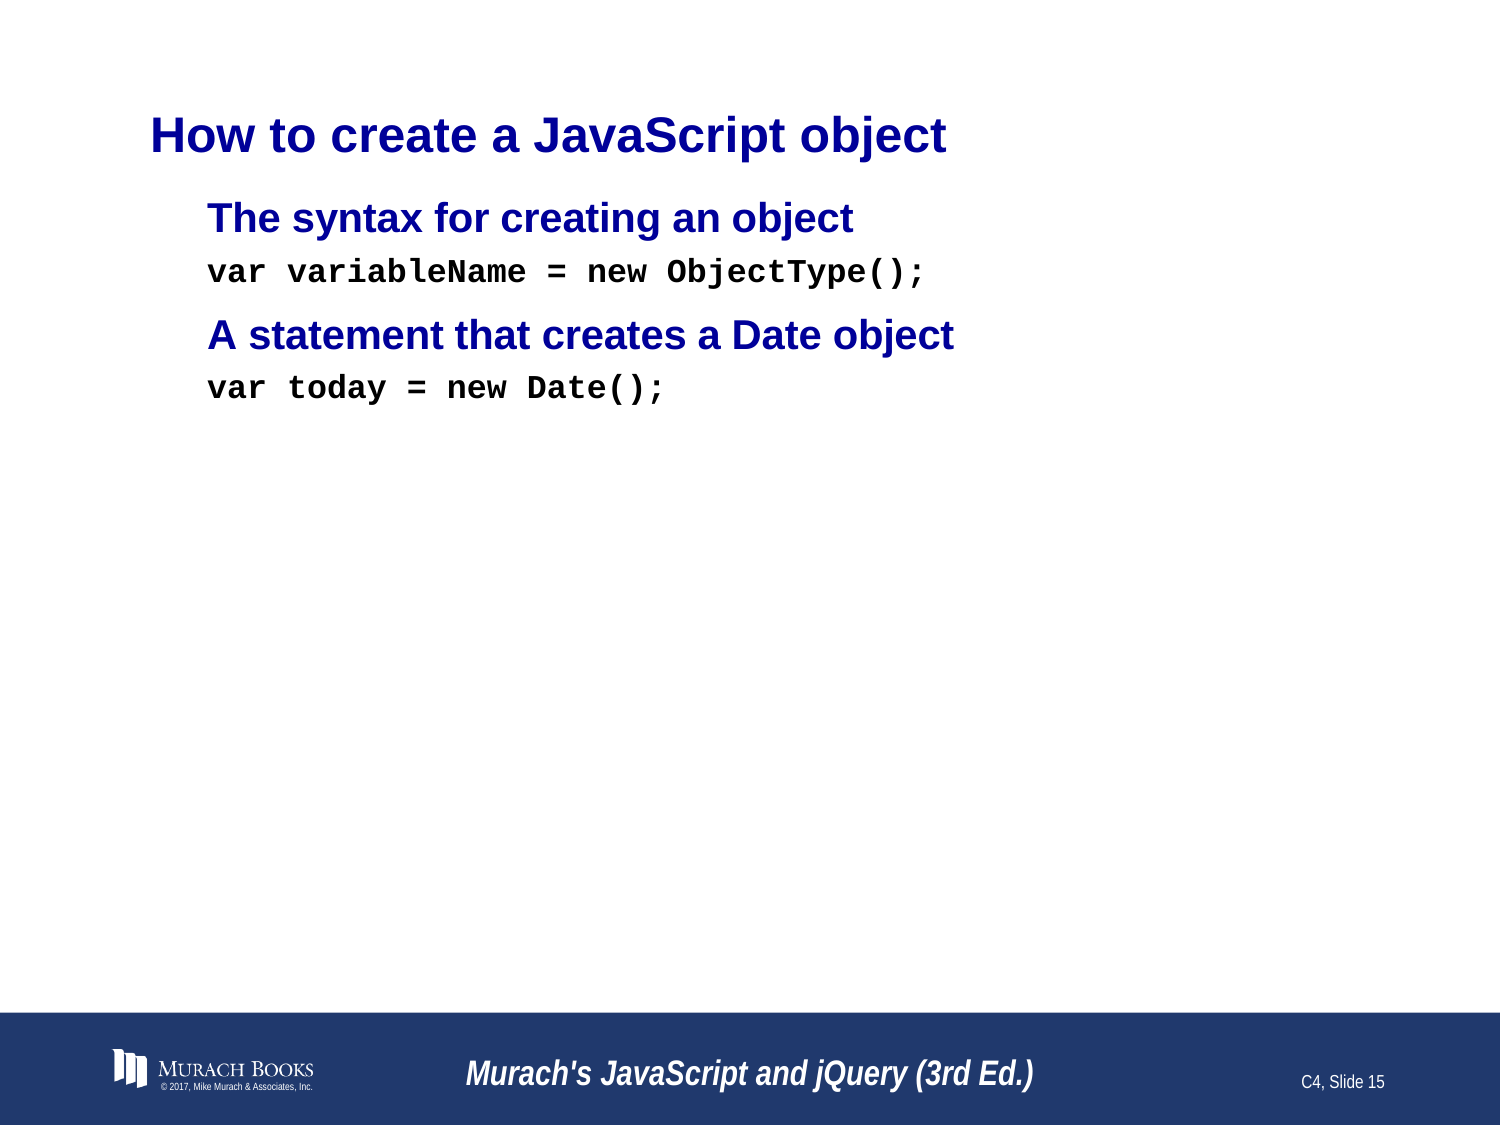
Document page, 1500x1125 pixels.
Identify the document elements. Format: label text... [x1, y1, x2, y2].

slide_number C4, Slide 15 [1087, 1025, 1400, 1100]
slide_number Murach's JavaScript and jQuery (3rd Ed.) [463, 1025, 1050, 1100]
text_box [149, 174, 1350, 409]
footer © 2017, Mike Murach & Associates, Inc. [12, 1025, 463, 1100]
title How to create a JavaScript object [150, 102, 1350, 164]
